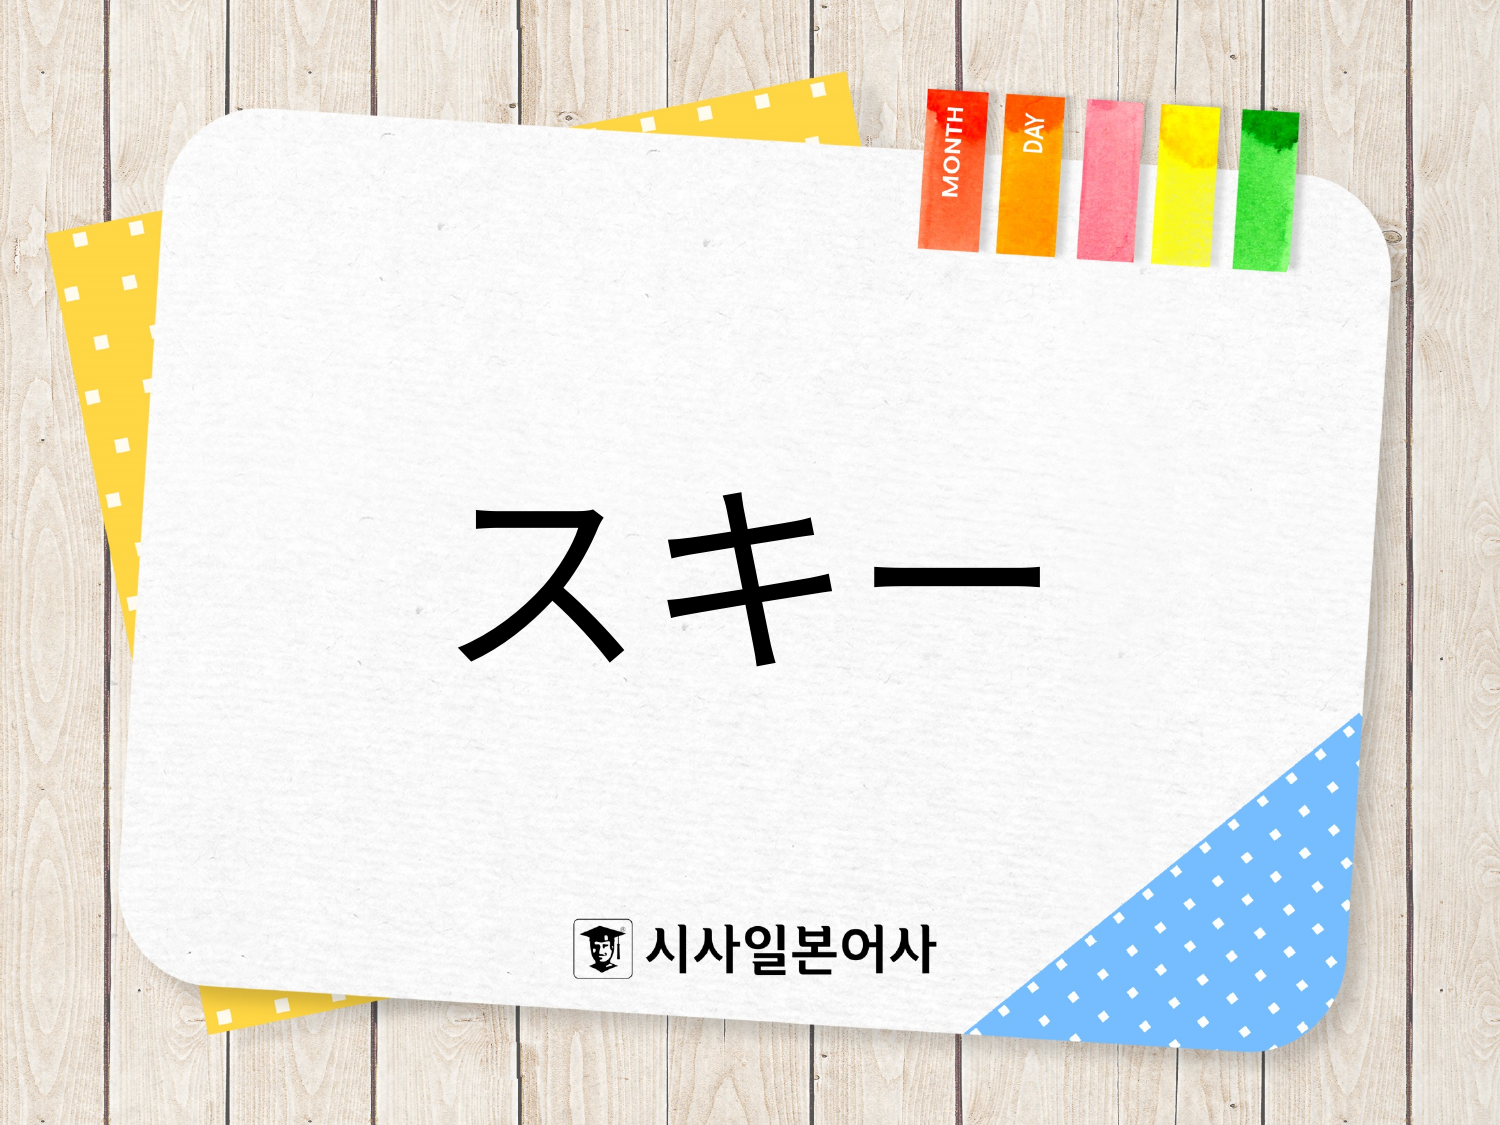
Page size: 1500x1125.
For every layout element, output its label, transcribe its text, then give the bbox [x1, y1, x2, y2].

title スキー [75, 338, 1425, 811]
picture [0, 0, 1500, 1125]
